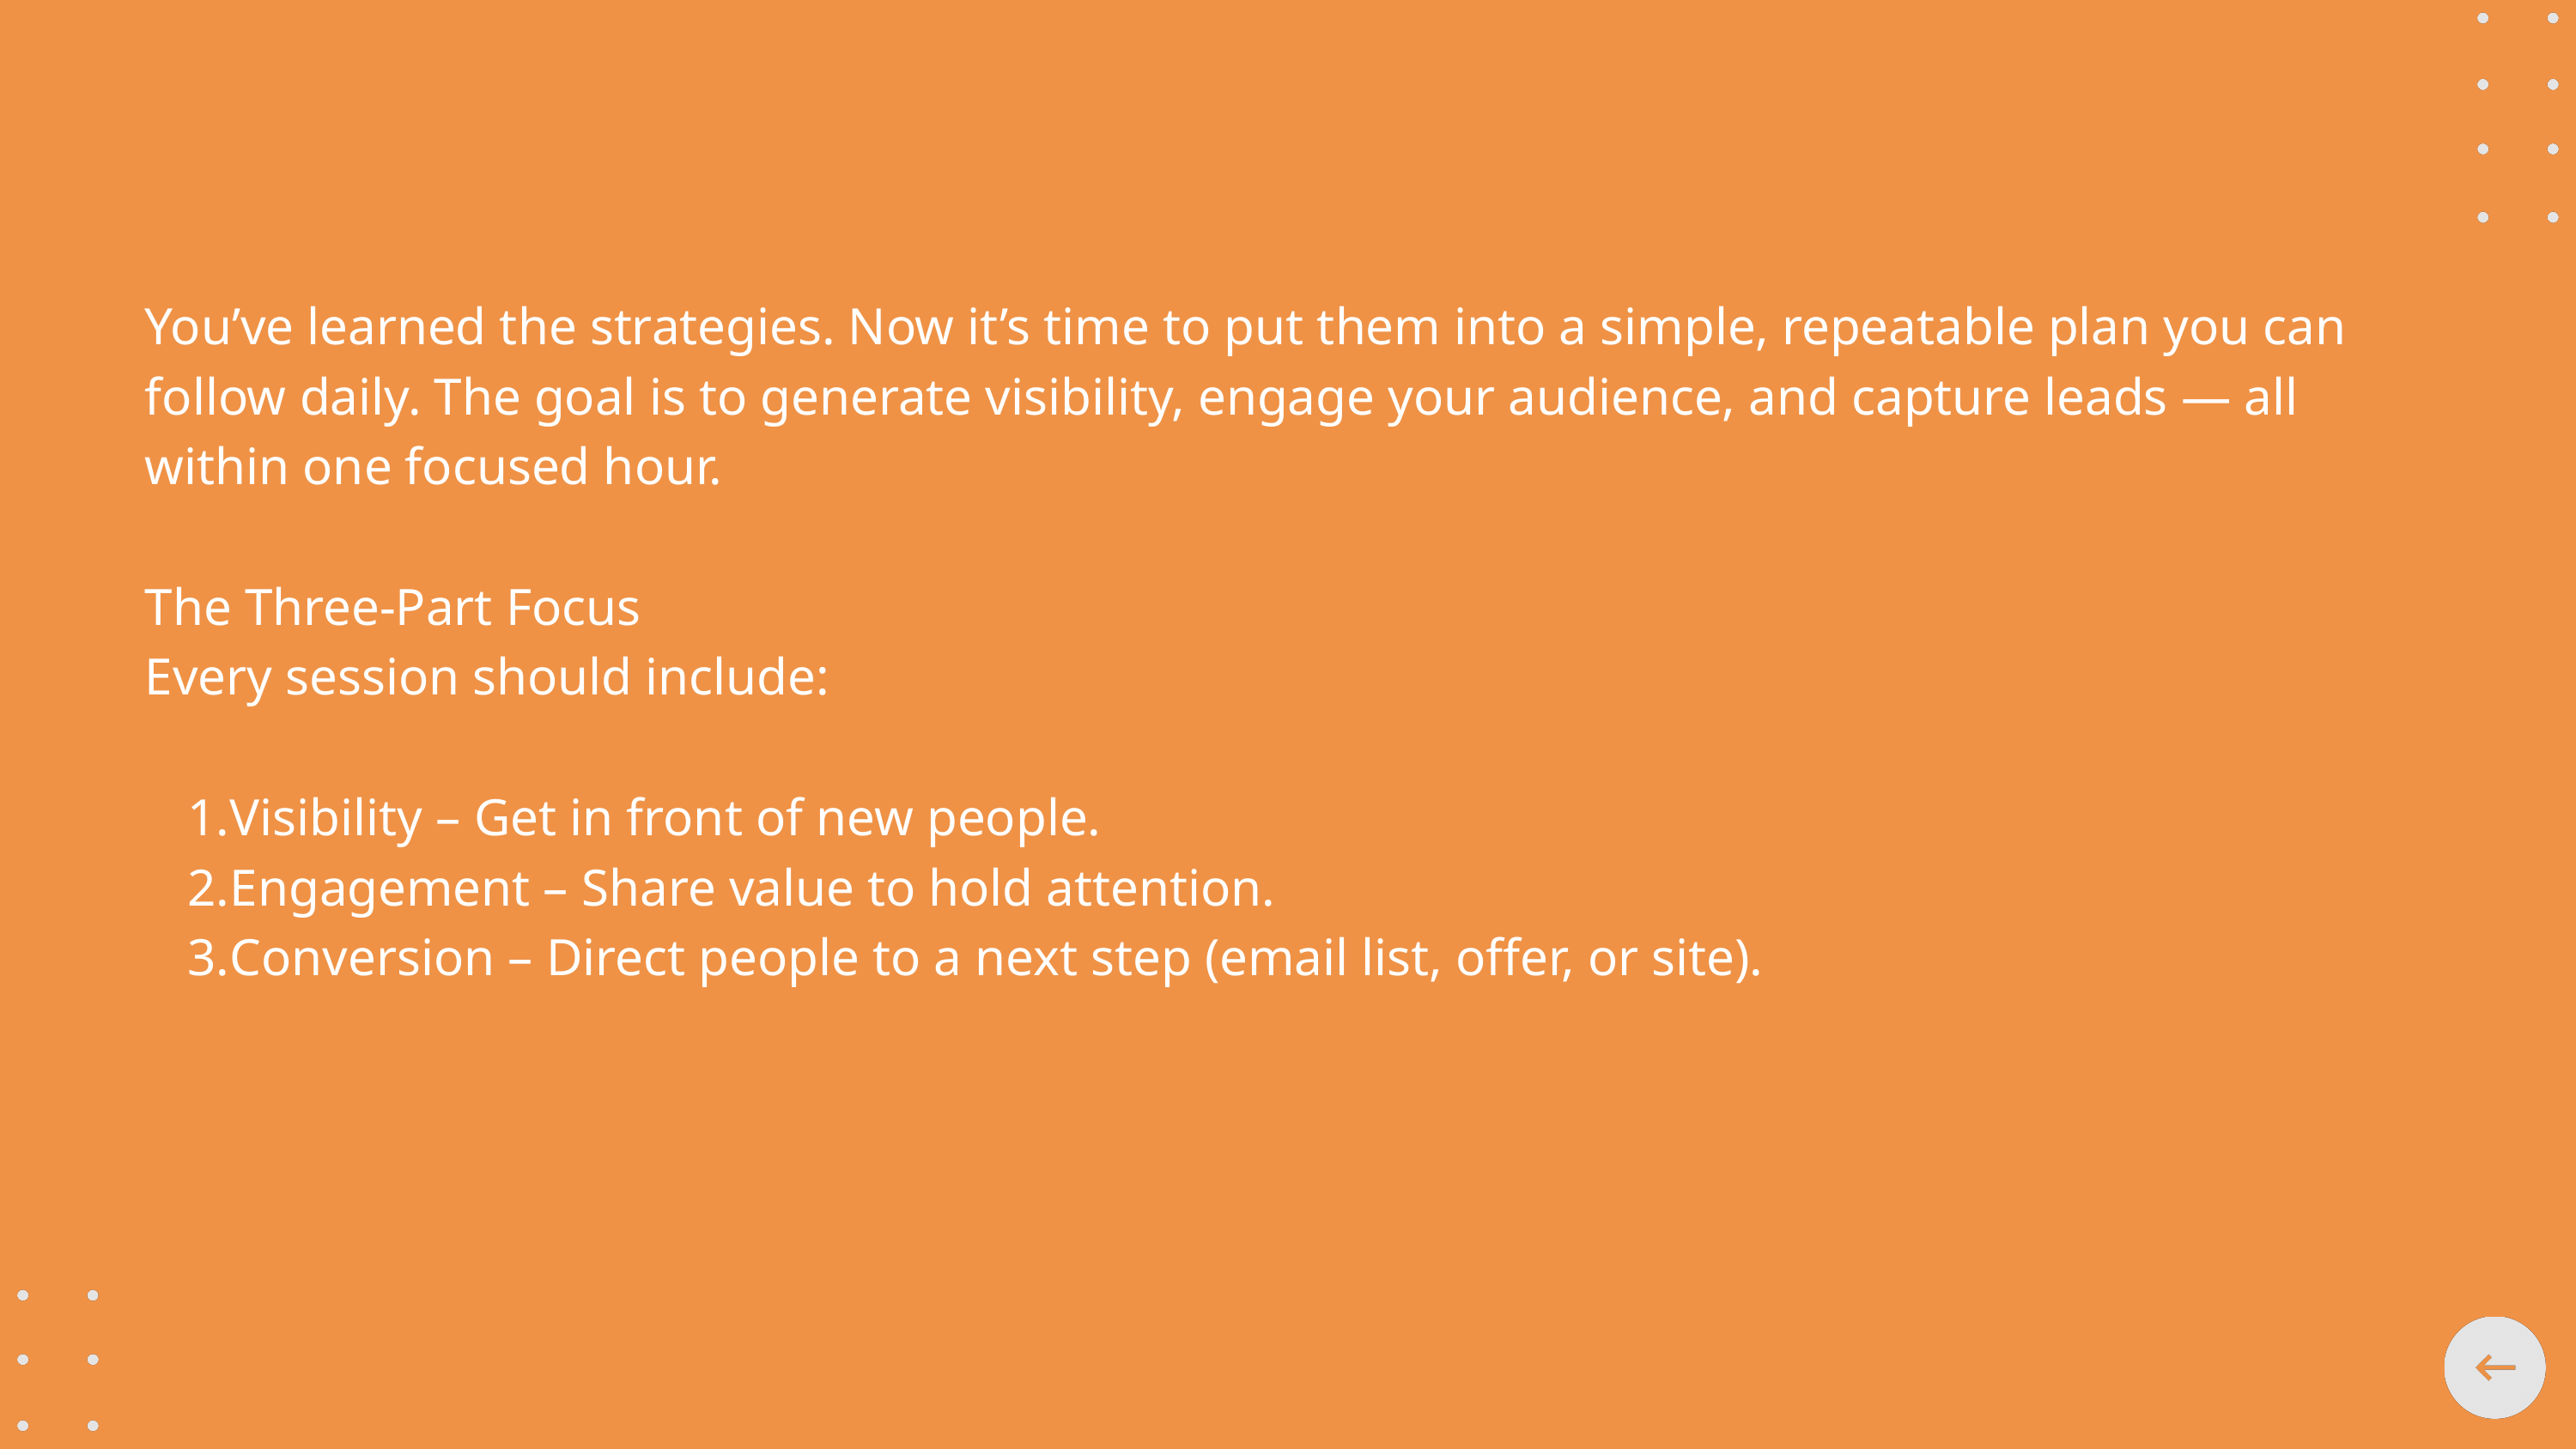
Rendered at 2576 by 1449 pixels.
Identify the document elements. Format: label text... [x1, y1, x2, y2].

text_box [2444, 1316, 2547, 1419]
text_box You’ve learned the strategies. Now it’s time to put them into a simple, repeatable plan you can follow daily. The goal is to generate visibility, engage your audience, and capture leads — all within one focused hour. The Three-Part Focus Every session should include: Visibility – Get in front of new people. Engagement – Share value to hold attention. Conversion – Direct people to a next step (email list, offer, or site). [144, 284, 2391, 1056]
text_box [0, 1285, 103, 1449]
text_box [2470, 0, 2576, 227]
